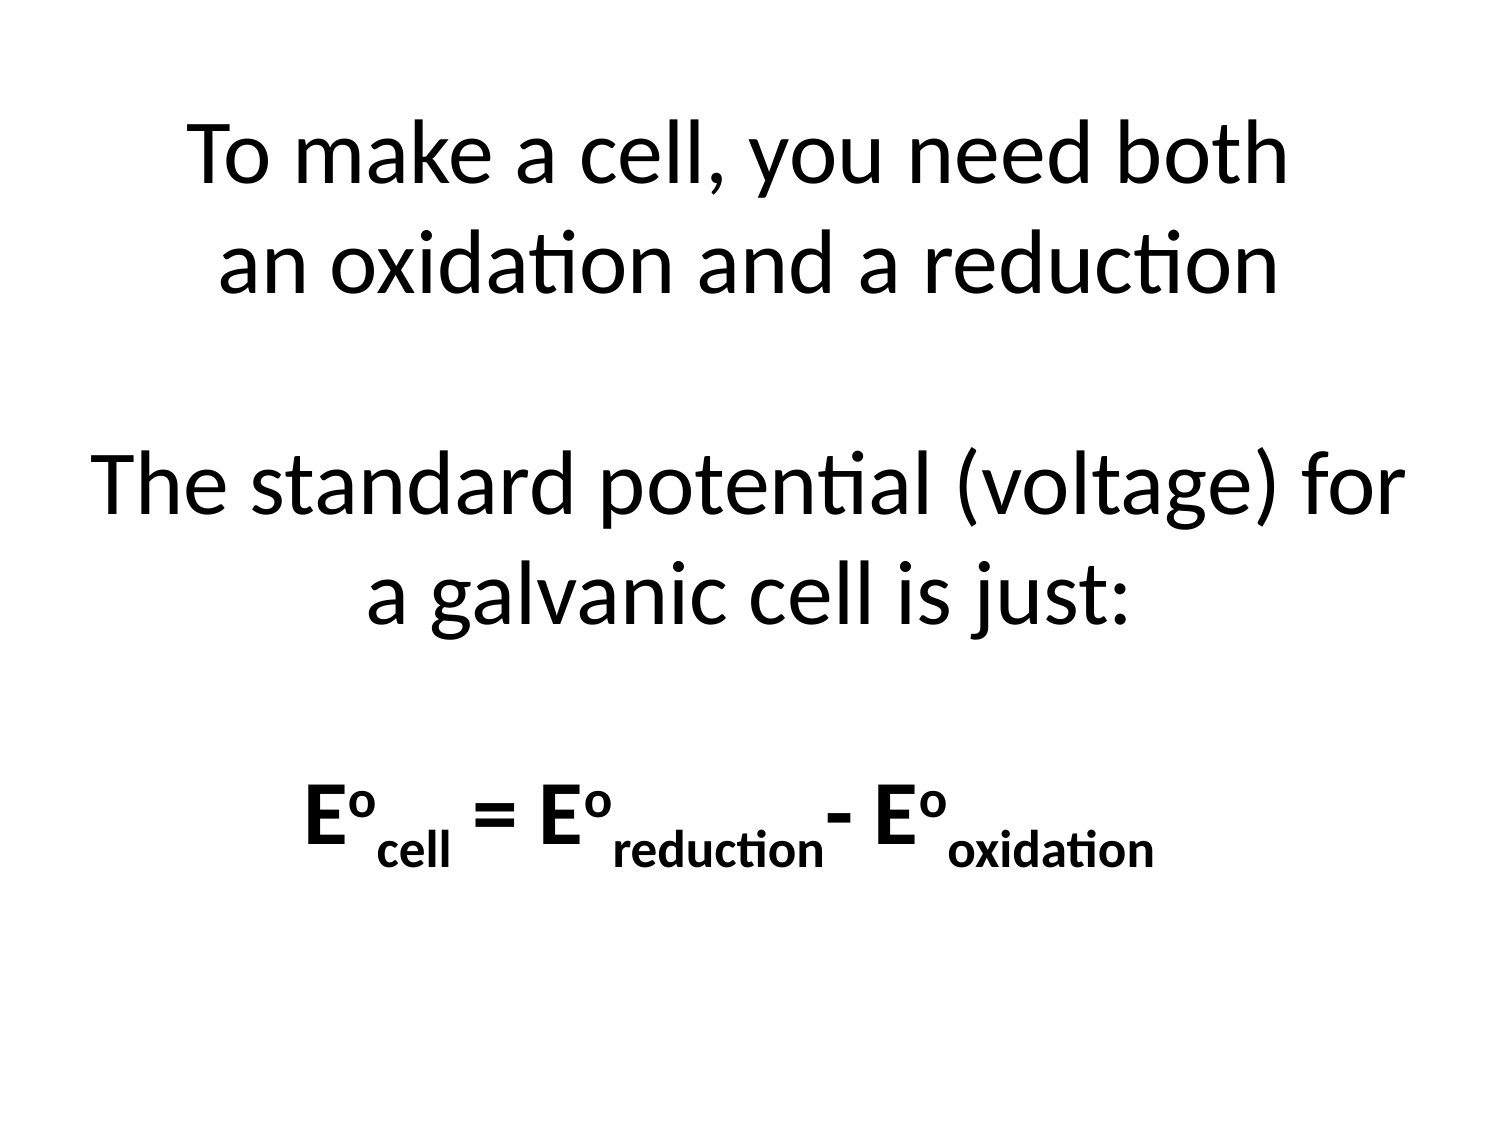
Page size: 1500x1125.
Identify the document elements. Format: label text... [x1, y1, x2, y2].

title To make a cell, you need both an oxidation and a reduction The standard potential (voltage) for a galvanic cell is just: Eocell = Eoreduction- Eooxidation [75, 45, 1425, 925]
